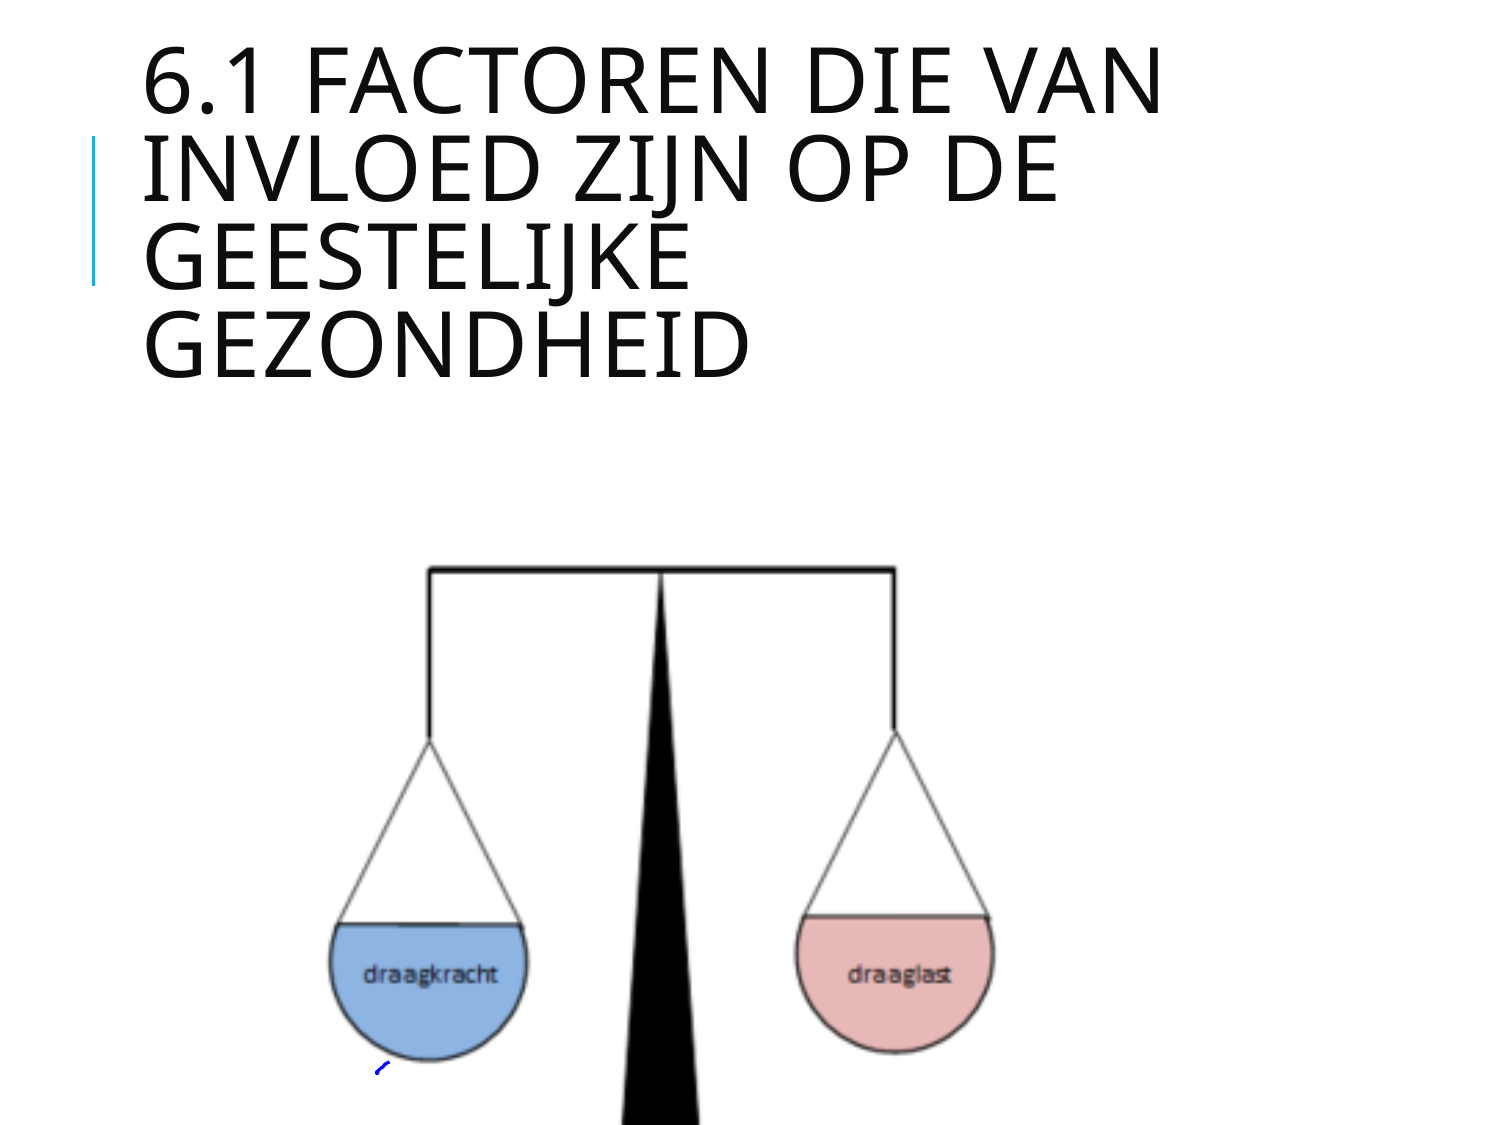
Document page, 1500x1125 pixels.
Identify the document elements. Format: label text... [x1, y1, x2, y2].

picture [147, 417, 1210, 1125]
title 6.1 Factoren die van invloed zijn op de geestelijke gezondheid [126, 96, 1322, 342]
